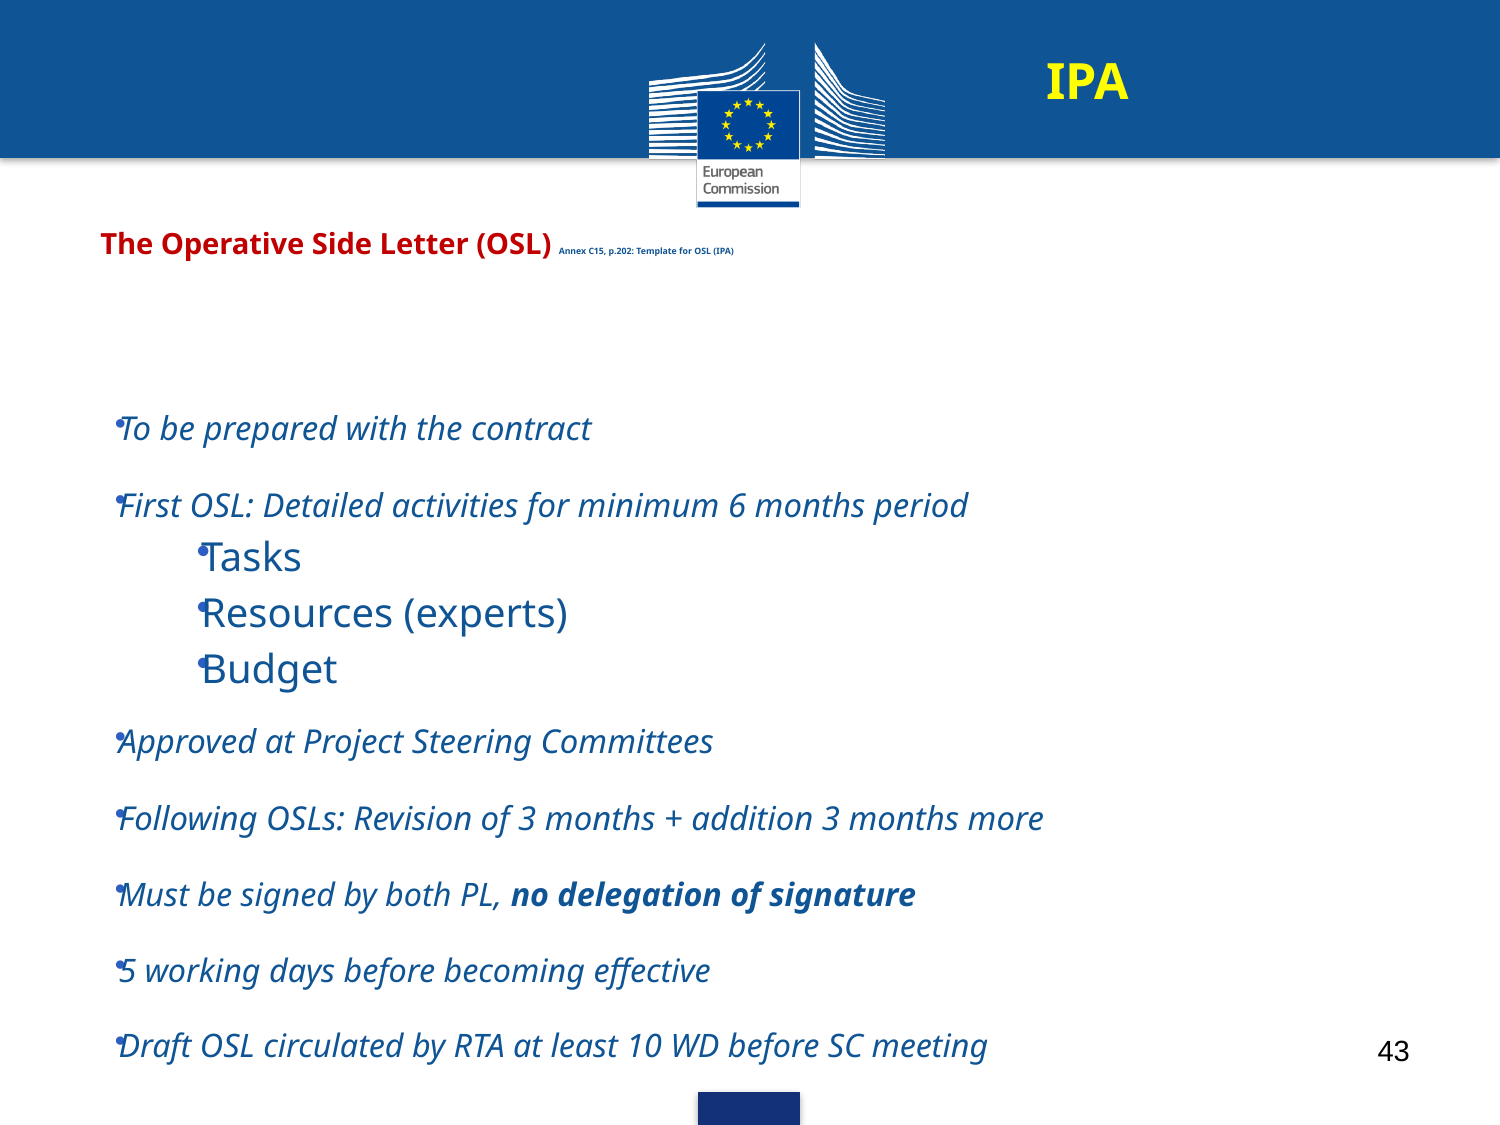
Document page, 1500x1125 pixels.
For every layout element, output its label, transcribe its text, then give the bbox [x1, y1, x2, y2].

list To be prepared with the contract First OSL: Detailed activities for minimum 6 months period Tasks Resources (experts) Budget Approved at Project Steering Committees Following OSLs: Revision of 3 months + addition 3 months more Must be signed by both PL, no delegation of signature 5 working days before becoming effective Draft OSL circulated by RTA at least 10 WD before SC meeting [99, 375, 1450, 1088]
text_box IPA [974, 41, 1500, 130]
title The Operative Side Letter (OSL) Annex C15, p.202: Template for OSL (IPA) [62, 137, 1413, 292]
picture [649, 42, 885, 137]
slide_number 43 [1074, 1024, 1425, 1103]
